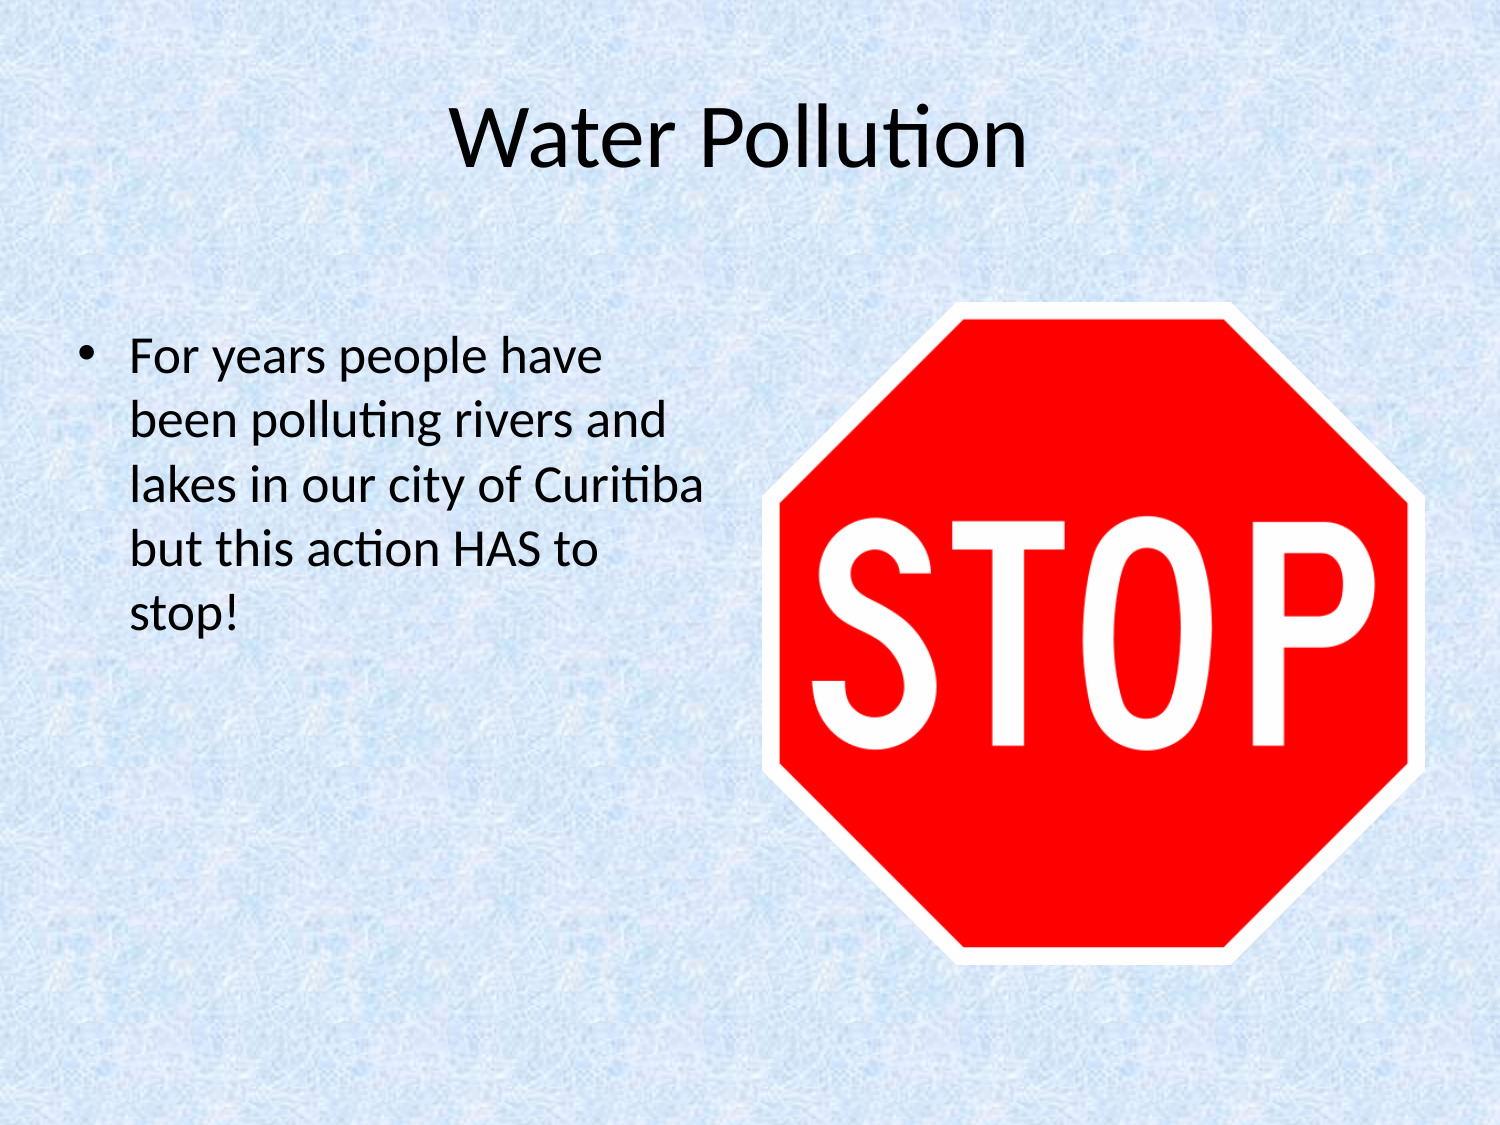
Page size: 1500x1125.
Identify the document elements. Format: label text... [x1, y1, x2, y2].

title Water Pollution [75, 37, 1425, 225]
picture [0, 0, 1500, 1125]
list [762, 302, 1426, 966]
list For years people have been polluting rivers and lakes in our city of Curitiba but this action HAS to stop! [62, 312, 725, 650]
